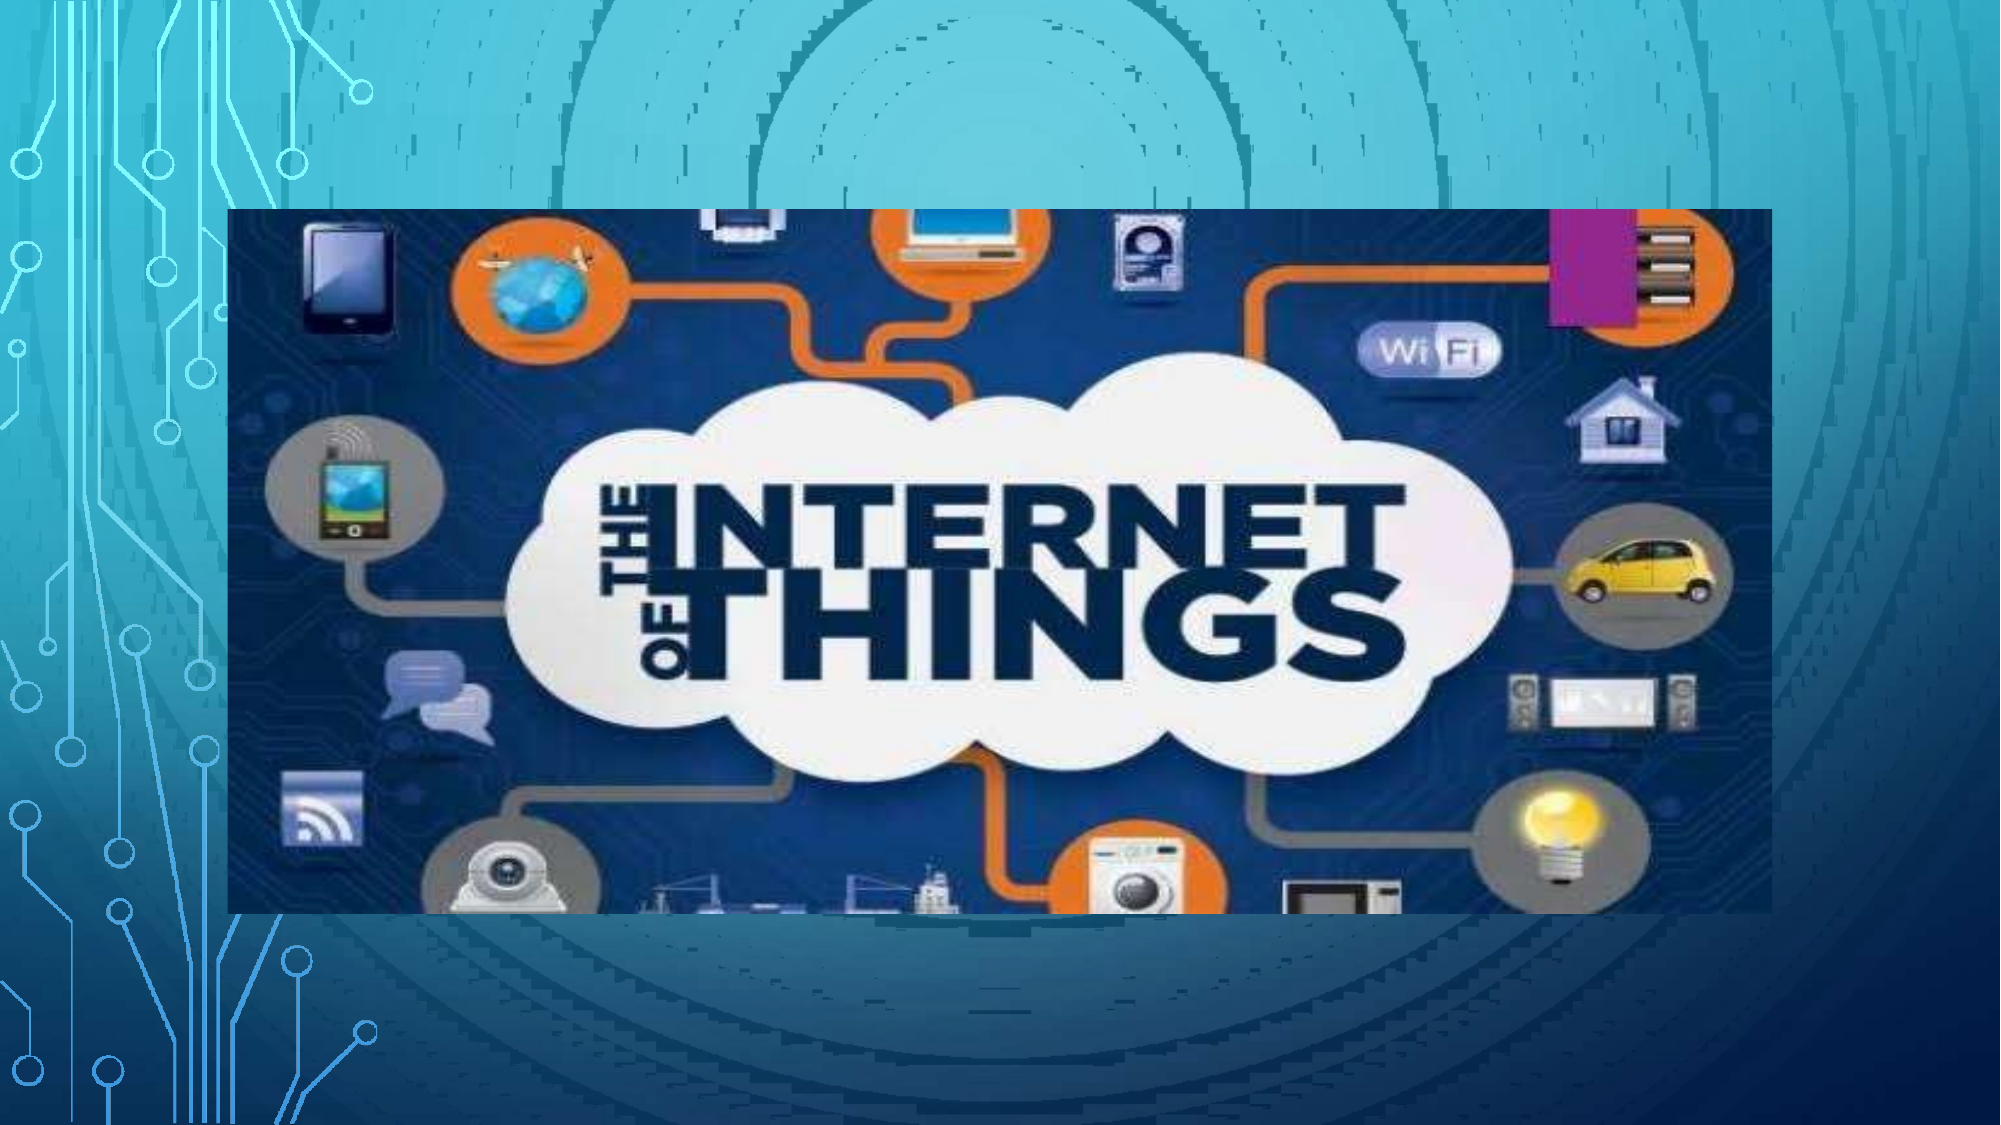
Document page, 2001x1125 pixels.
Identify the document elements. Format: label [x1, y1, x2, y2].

text_box [0, 0, 2000, 1125]
